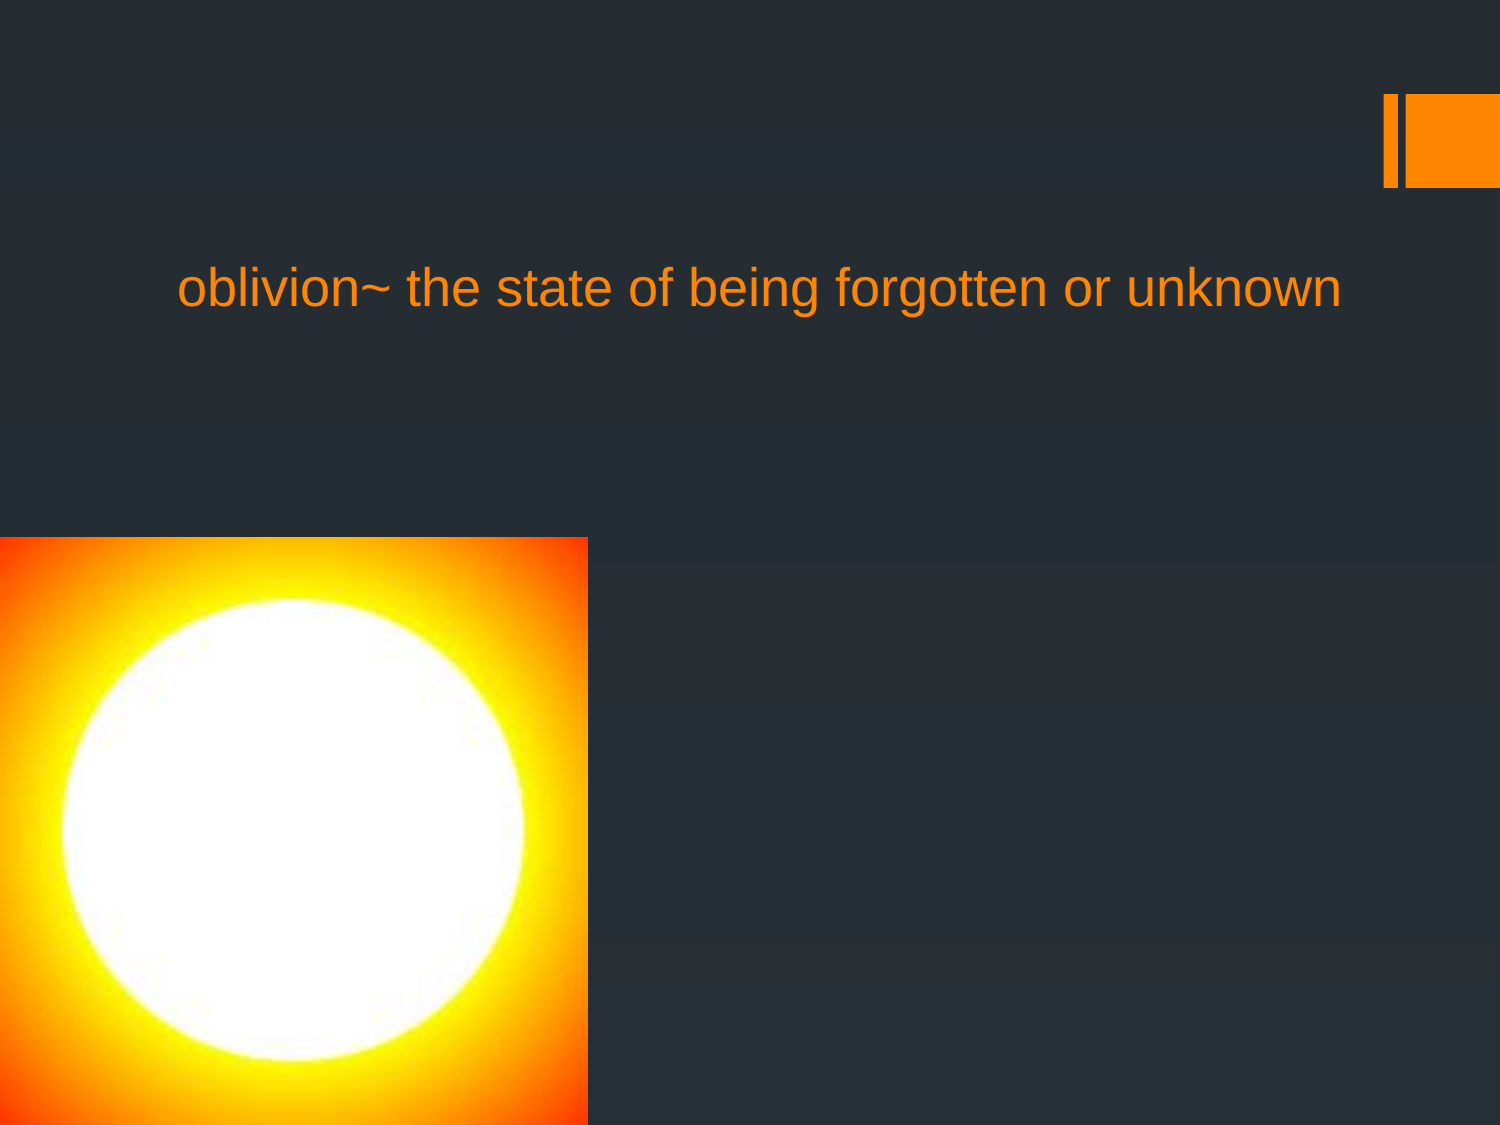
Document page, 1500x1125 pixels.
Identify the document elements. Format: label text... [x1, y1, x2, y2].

title oblivion~ the state of being forgotten or unknown [162, 200, 1363, 390]
picture [0, 536, 588, 1125]
